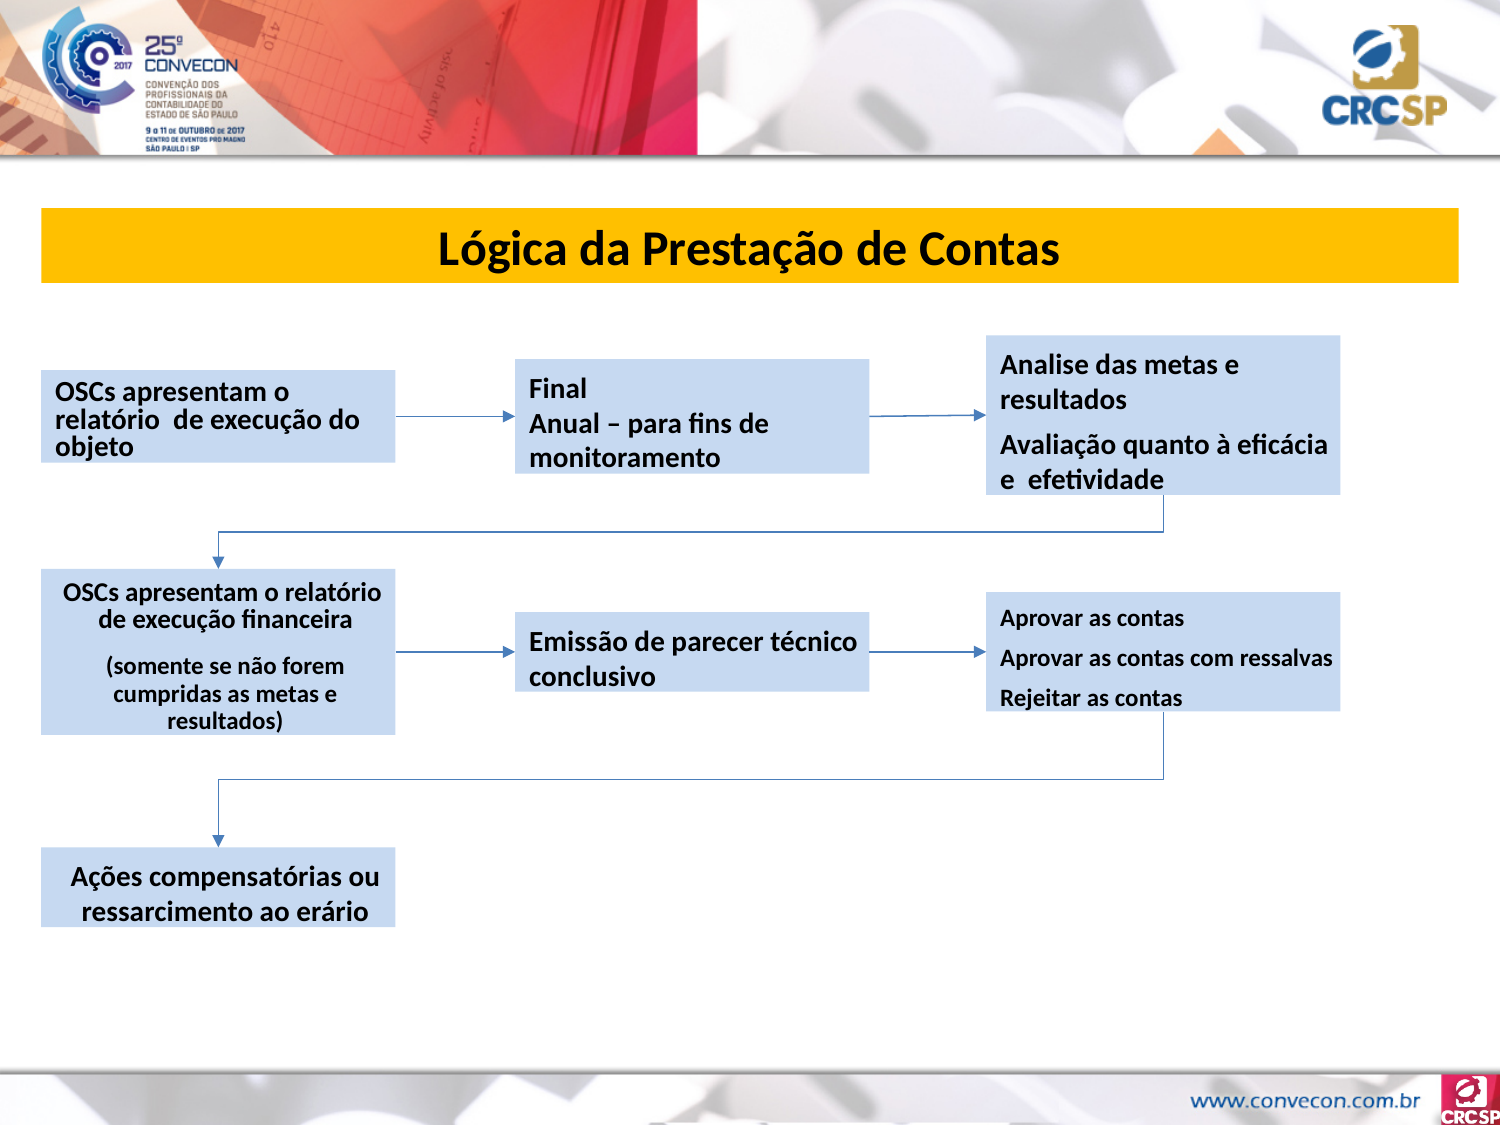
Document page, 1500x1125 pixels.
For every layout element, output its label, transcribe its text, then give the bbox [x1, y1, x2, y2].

text_box Lógica da Prestação de Contas [41, 208, 655, 283]
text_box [660, 60, 721, 296]
text_box Lógica da Prestação de Contas [725, 208, 1459, 283]
text_box OSCs apresentam o relatório de execução financeira (somente se não forem cumpridas as metas e resultados) [41, 568, 396, 735]
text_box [661, 296, 721, 1125]
picture [721, 653, 1163, 779]
text_box Emissão de parecer técnico conclusivo [515, 612, 654, 692]
text_box Final Anual – para fins de monitoramento [515, 359, 654, 474]
text_box Final Anual – para fins de monitoramento [727, 359, 870, 474]
text_box Emissão de parecer técnico conclusivo [727, 612, 870, 692]
text_box Analise das metas e resultados Avaliação quanto à eficácia e efetividade [986, 335, 1341, 495]
text_box Aprovar as contas Aprovar as contas com ressalvas Rejeitar as contas [986, 592, 1341, 712]
text_box Ações compensatórias ou ressarcimento ao erário [41, 847, 396, 928]
picture [219, 533, 660, 651]
text_box OSCs apresentam o relatório de execução do objeto [41, 370, 396, 463]
picture [721, 417, 1163, 531]
picture [0, 0, 1500, 1125]
